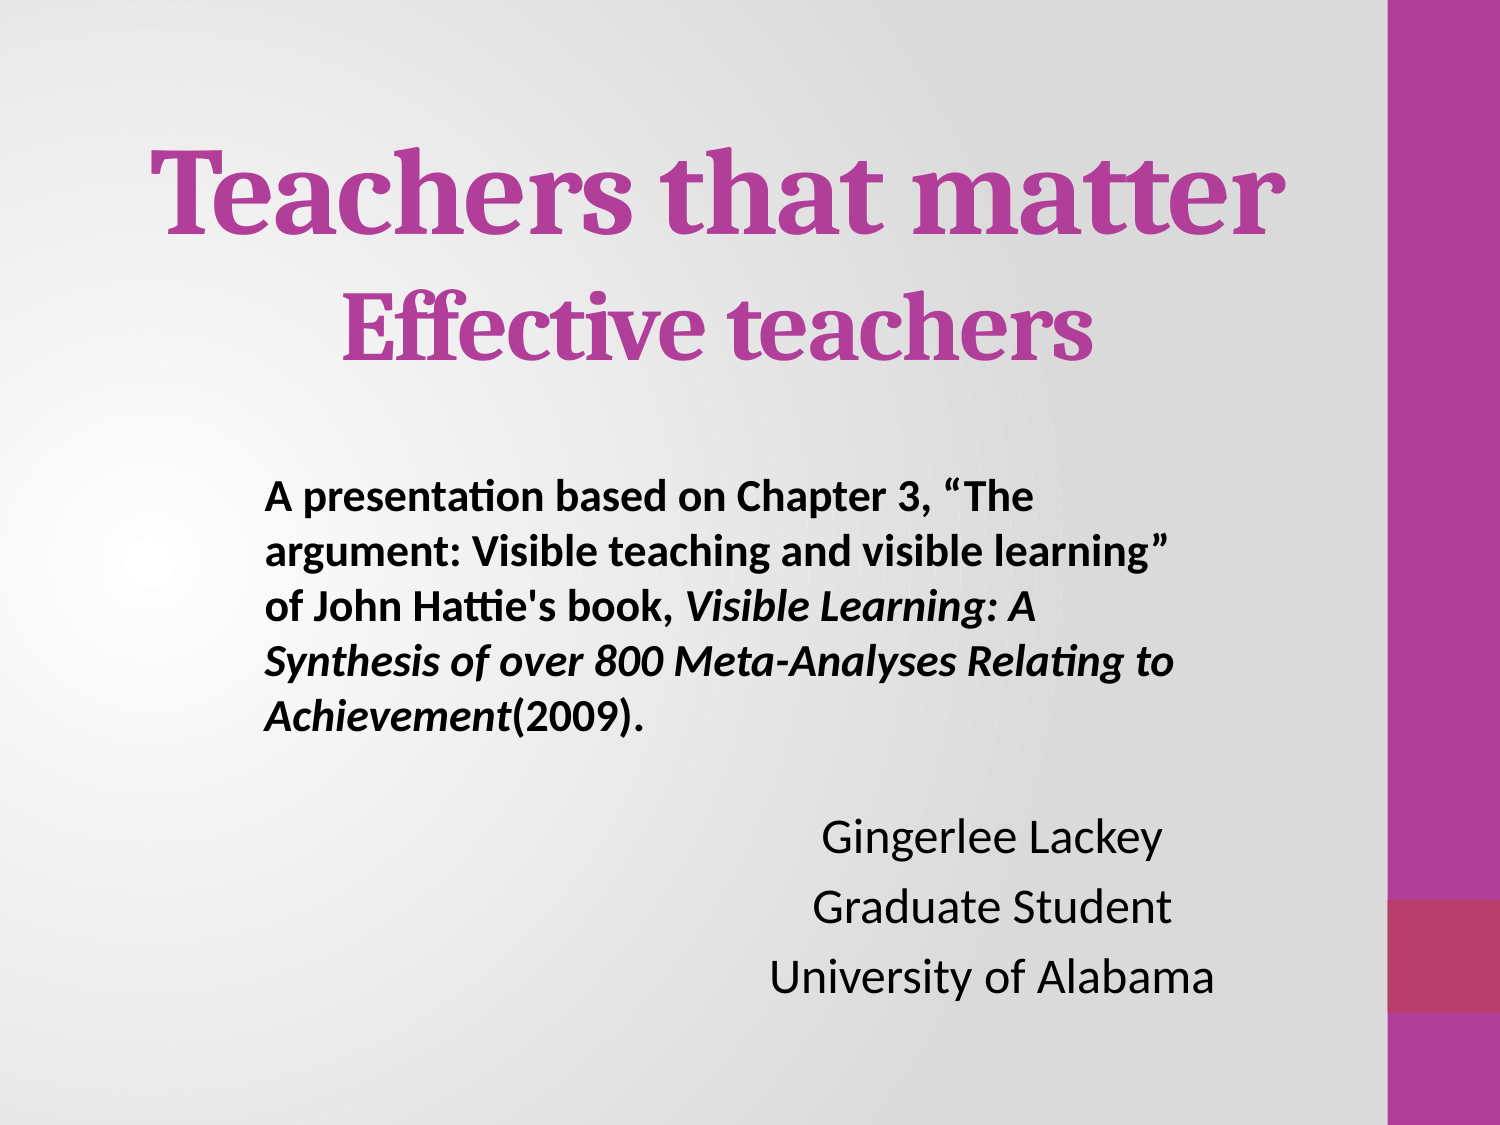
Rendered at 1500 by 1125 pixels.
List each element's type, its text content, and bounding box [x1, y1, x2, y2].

title Teachers that matter Effective teachers [37, 0, 1400, 388]
subtitle Gingerlee Lackey Graduate Student University of Alabama [462, 716, 1500, 892]
text_box A presentation based on Chapter 3, “The argument: Visible teaching and visible learning” of John Hattie's book, Visible Learning: A Synthesis of over 800 Meta-Analyses Relating to Achievement(2009). [249, 458, 1213, 749]
